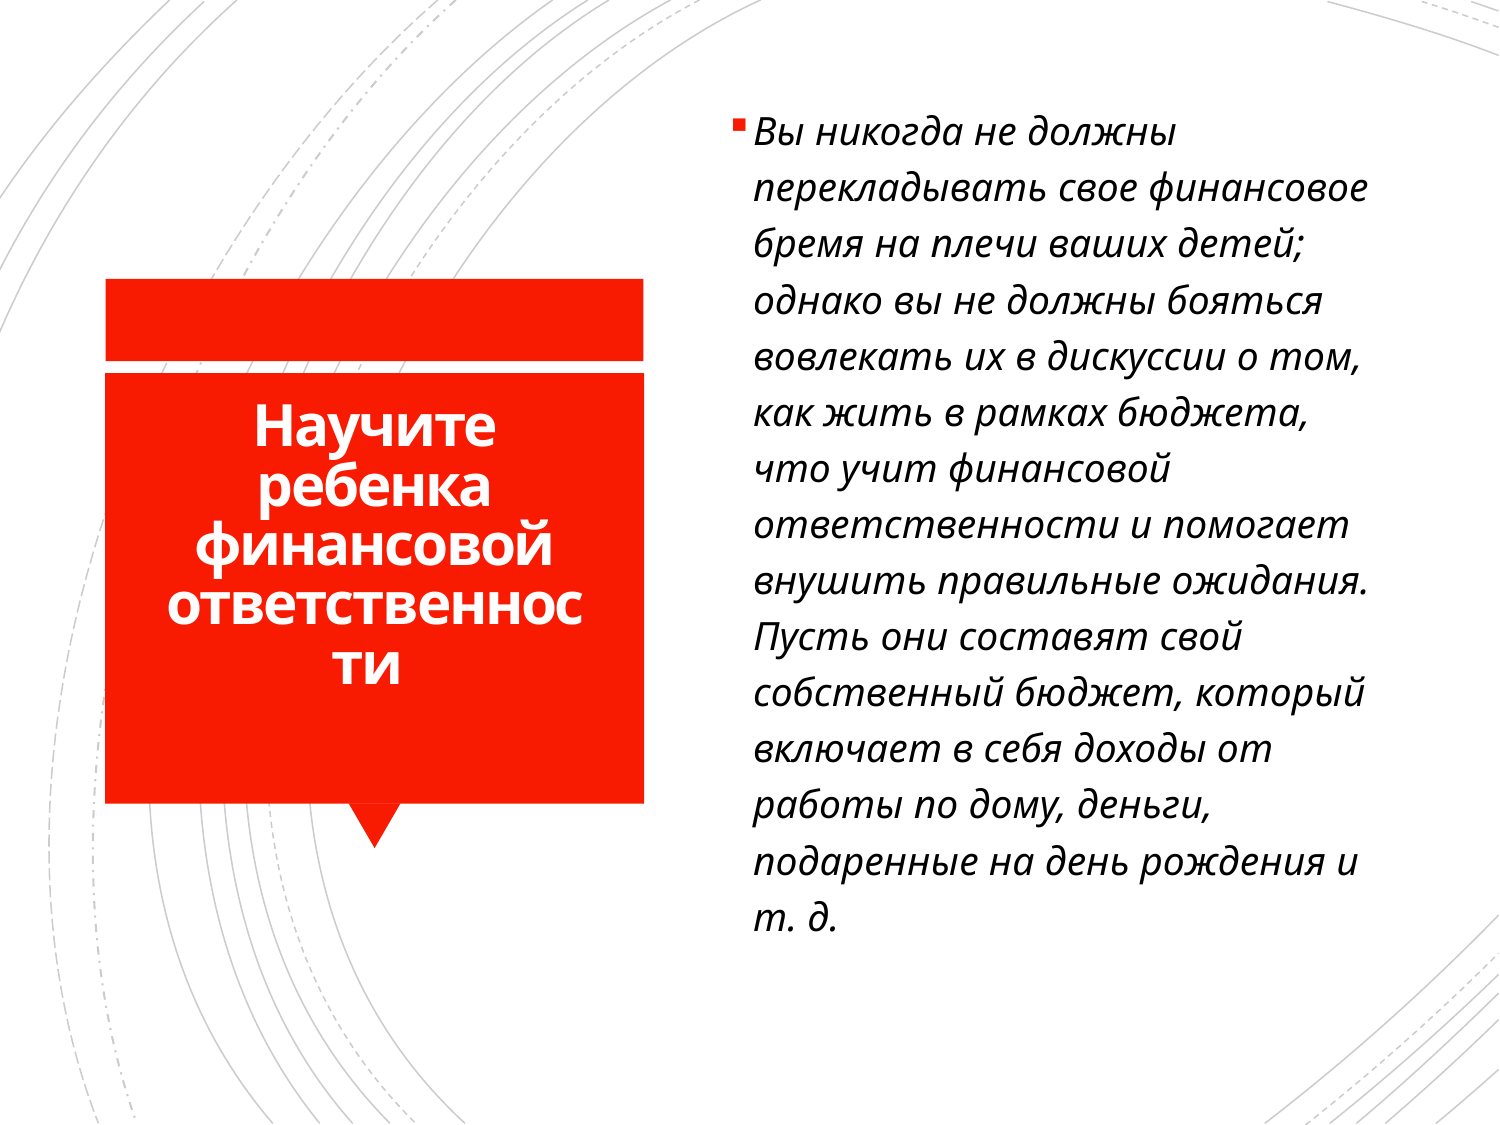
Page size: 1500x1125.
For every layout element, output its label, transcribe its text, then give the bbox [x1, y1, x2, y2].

list Вы никогда не должны перекладывать свое финансовое бремя на плечи ваших детей; однако вы не должны бояться вовлекать их в дискуссии о том, как жить в рамках бюджета, что учит финансовой ответственности и помогает внушить правильные ожидания. Пусть они составят свой собственный бюджет, который включает в себя доходы от работы по дому, деньги, подаренные на день рождения и т. д. [714, 90, 1396, 993]
title Научите ребенка финансовой ответственности [118, 385, 630, 790]
